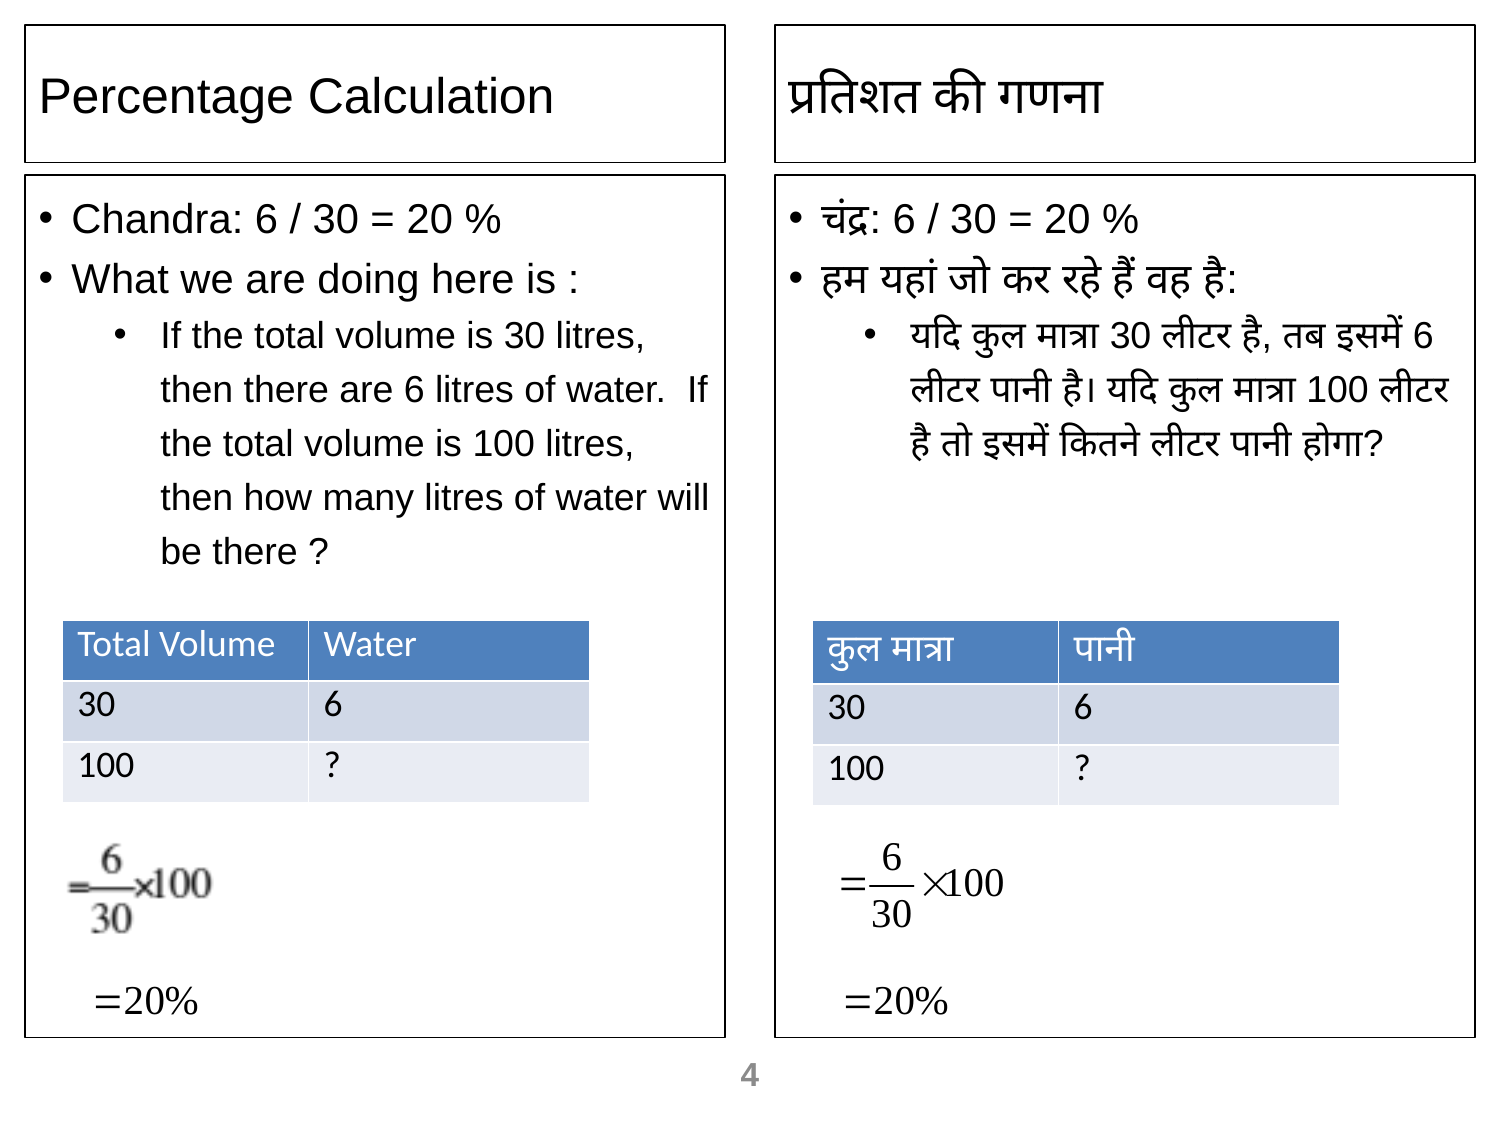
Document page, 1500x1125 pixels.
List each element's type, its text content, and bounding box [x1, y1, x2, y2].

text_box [85, 976, 206, 1026]
text_box Chandra: 6 / 30 = 20 % What we are doing here is : If the total volume is 30 litres, then there are 6 litres of water. If the total volume is 100 litres, then how many litres of water will be there ? [24, 174, 725, 1038]
text_box Percentage Calculation [24, 24, 725, 163]
text_box चंद्र: 6 / 30 = 20 % हम यहां जो कर रहे हैं वह है: यदि कुल मात्रा 30 लीटर है, तब इसमें 6 लीटर पानी है। यदि कुल मात्रा 100 लीटर है तो इसमें कितने लीटर पानी होगा? [774, 174, 1475, 1038]
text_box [63, 830, 218, 938]
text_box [830, 830, 1012, 938]
slide_number 4 [512, 1042, 988, 1103]
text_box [835, 976, 956, 1026]
text_box प्रतिशत की गणना [774, 24, 1475, 163]
